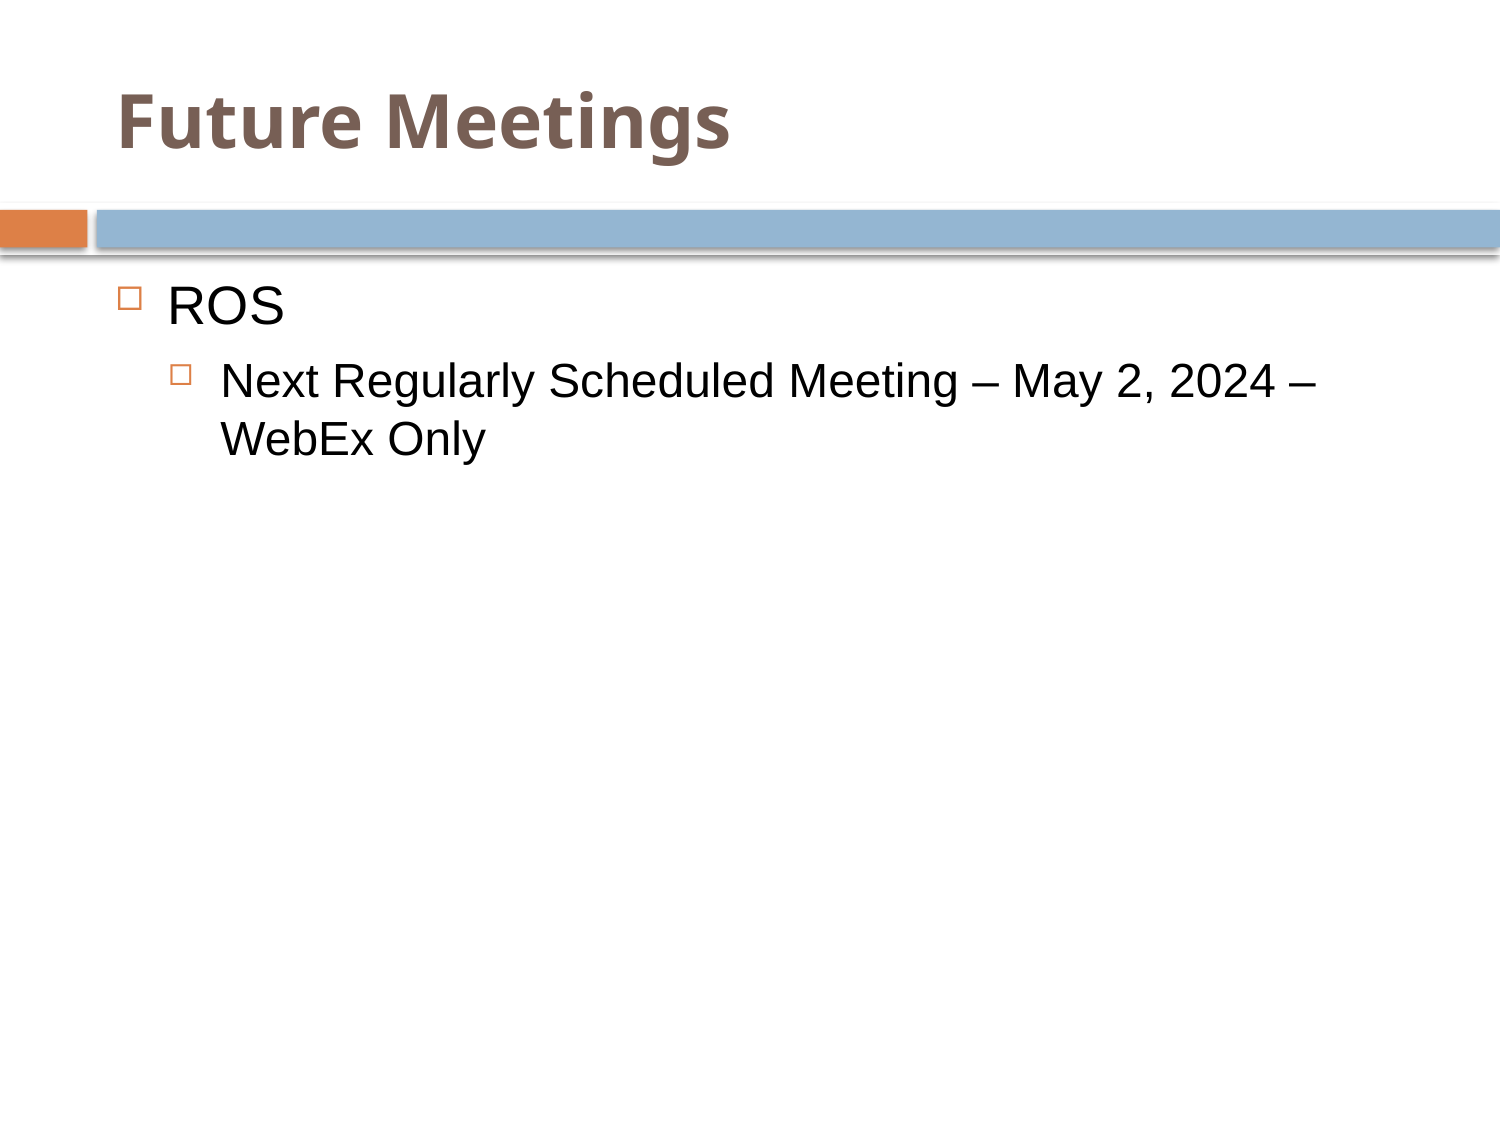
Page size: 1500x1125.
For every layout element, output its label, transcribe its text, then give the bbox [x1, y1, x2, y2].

title Future Meetings [100, 37, 1439, 201]
list ROS Next Regularly Scheduled Meeting – May 2, 2024 – WebEx Only [100, 262, 1439, 1001]
